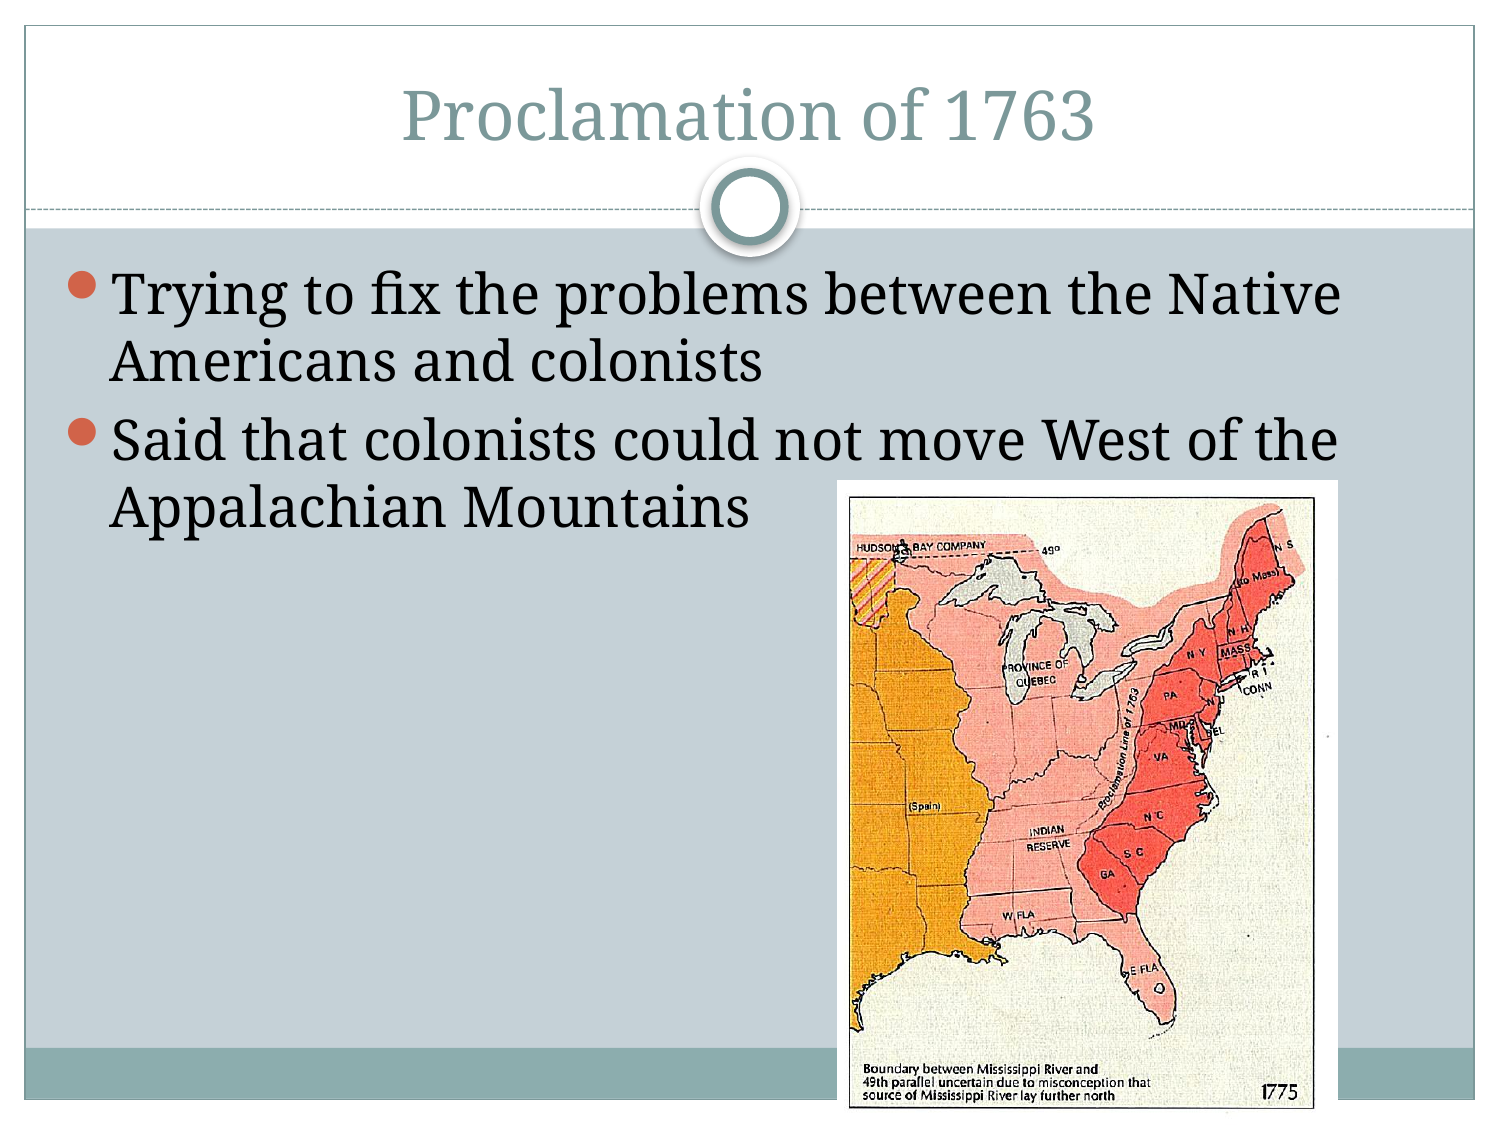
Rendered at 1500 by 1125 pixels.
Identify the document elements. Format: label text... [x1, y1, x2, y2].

picture [837, 480, 1338, 1125]
list Trying to fix the problems between the Native Americans and colonists Said that colonists could not move West of the Appalachian Mountains [49, 250, 1445, 1001]
title Proclamation of 1763 [49, 37, 1450, 162]
